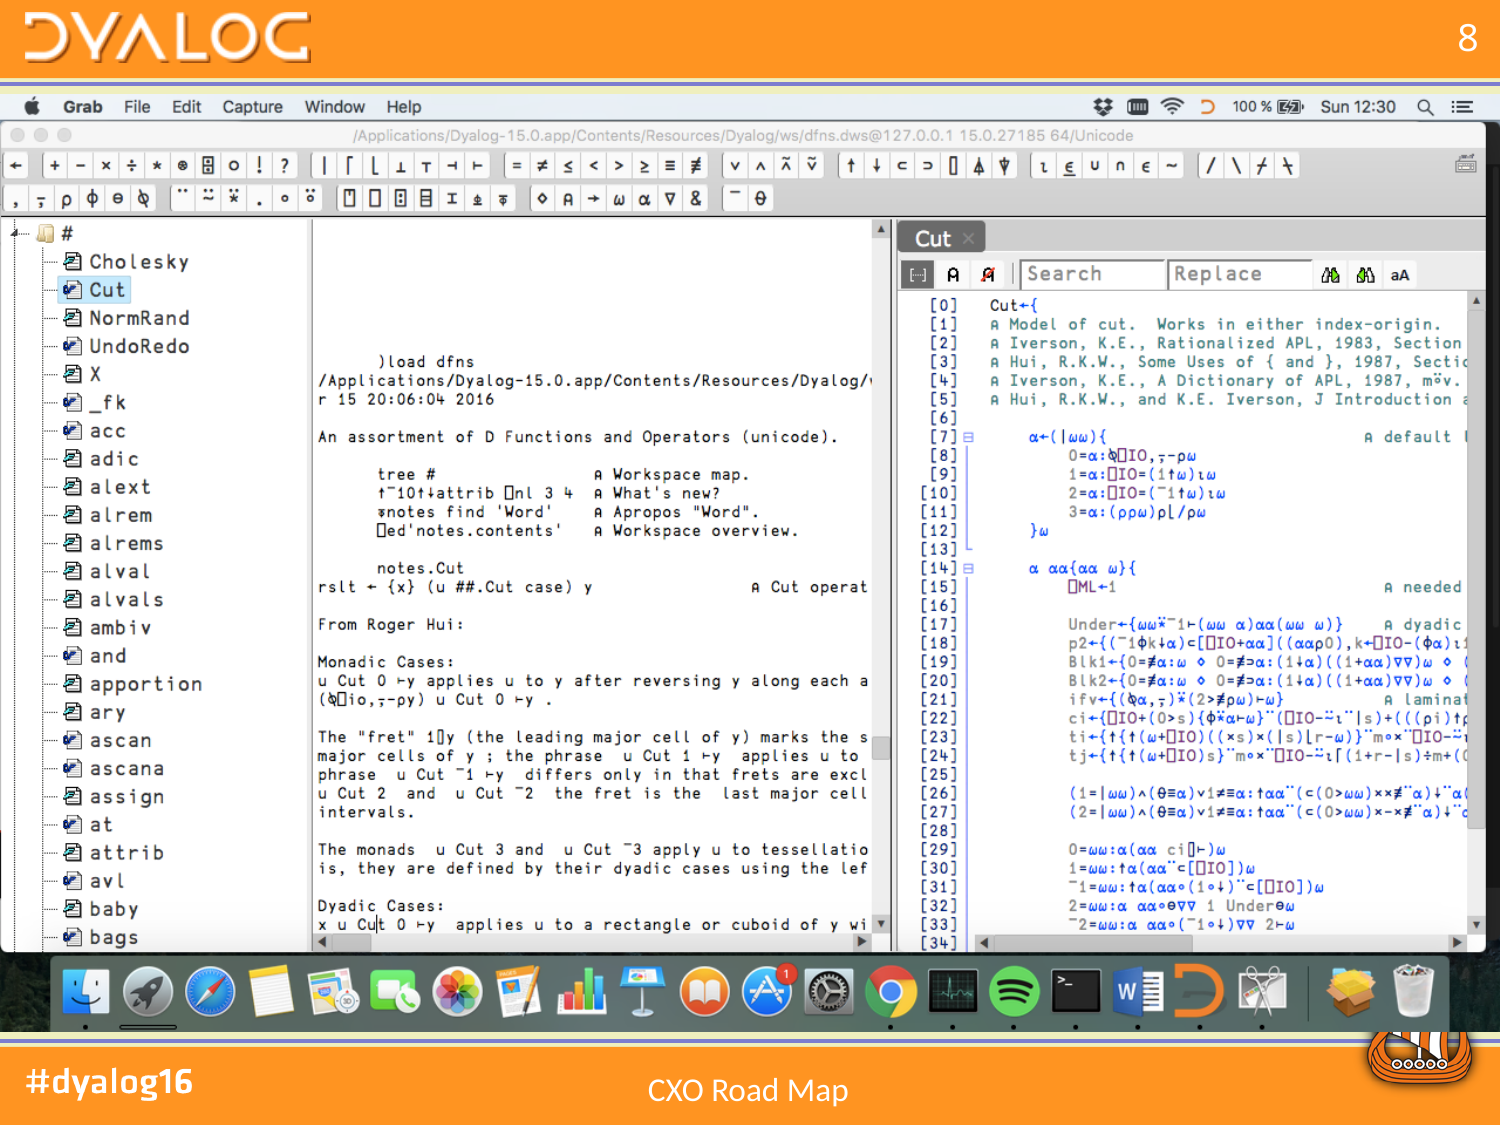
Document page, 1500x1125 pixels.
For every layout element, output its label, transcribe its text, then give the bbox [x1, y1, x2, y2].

picture [25, 12, 311, 63]
footer CXO Road Map [215, 1058, 1282, 1118]
picture [1, 1045, 216, 1124]
picture [0, 94, 1500, 1098]
